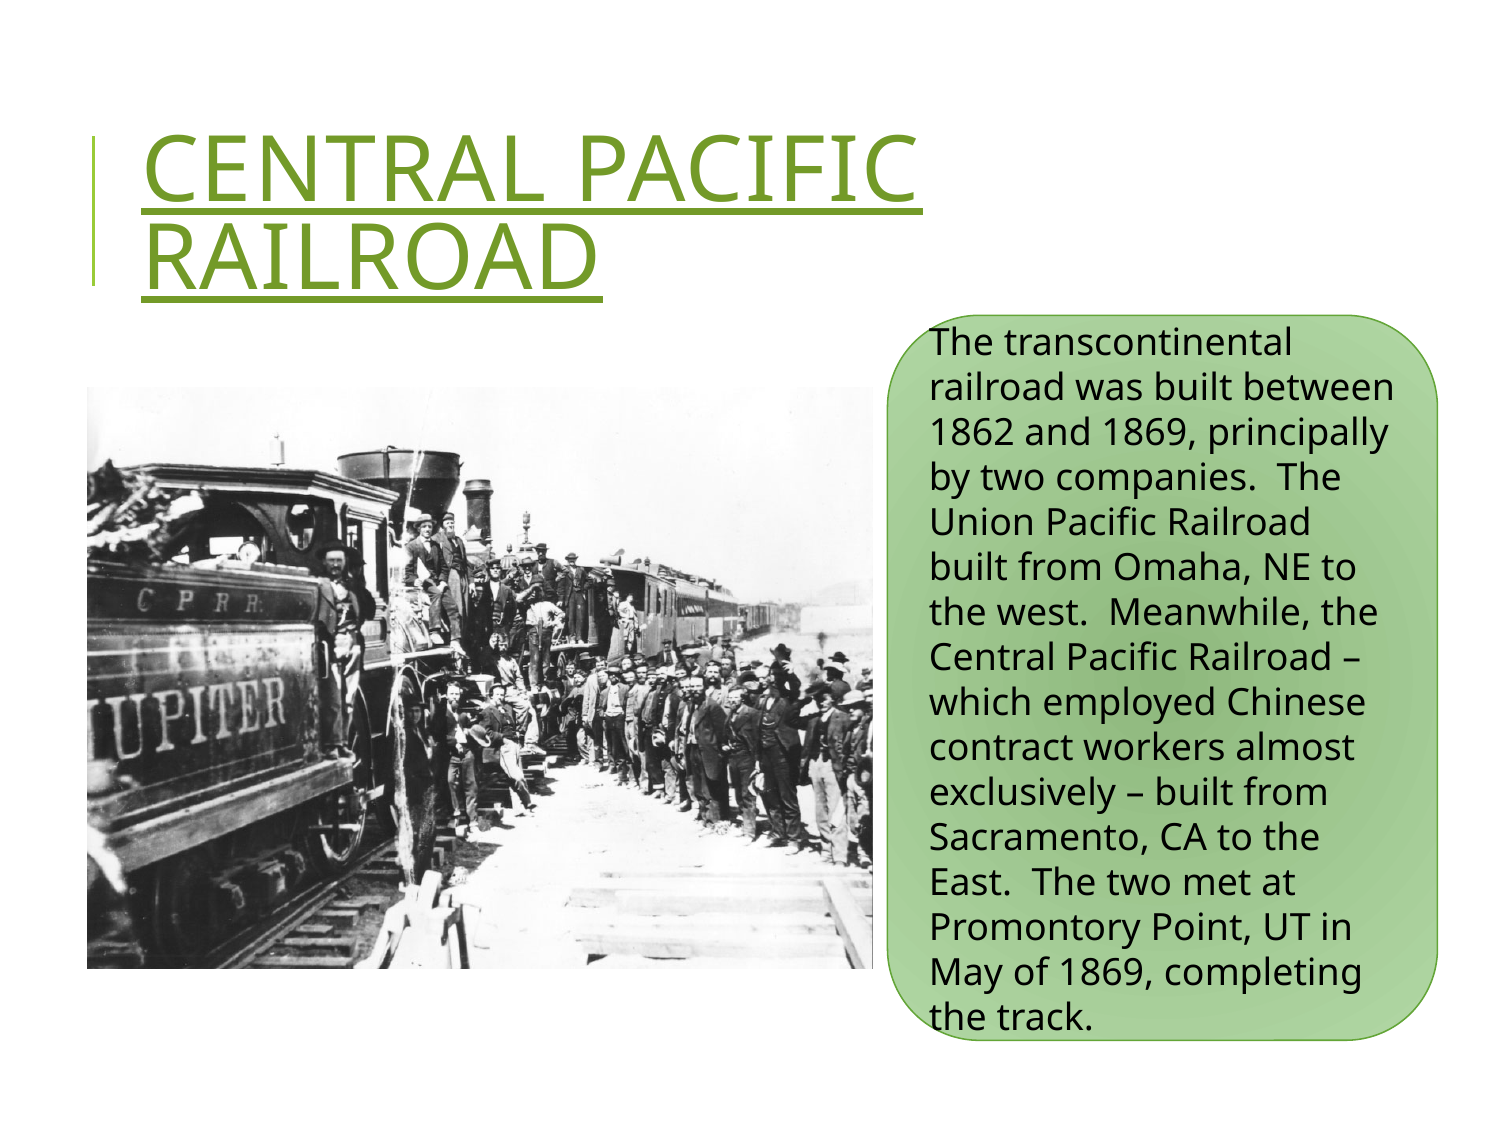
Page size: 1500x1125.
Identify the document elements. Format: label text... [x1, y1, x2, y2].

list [87, 387, 874, 969]
title Central Pacific Railroad [126, 96, 1322, 342]
text_box The transcontinental railroad was built between 1862 and 1869, principally by two companies. The Union Pacific Railroad built from Omaha, NE to the west. Meanwhile, the Central Pacific Railroad – which employed Chinese contract workers almost exclusively – built from Sacramento, CA to the East. The two met at Promontory Point, UT in May of 1869, completing the track. [886, 314, 1439, 1042]
